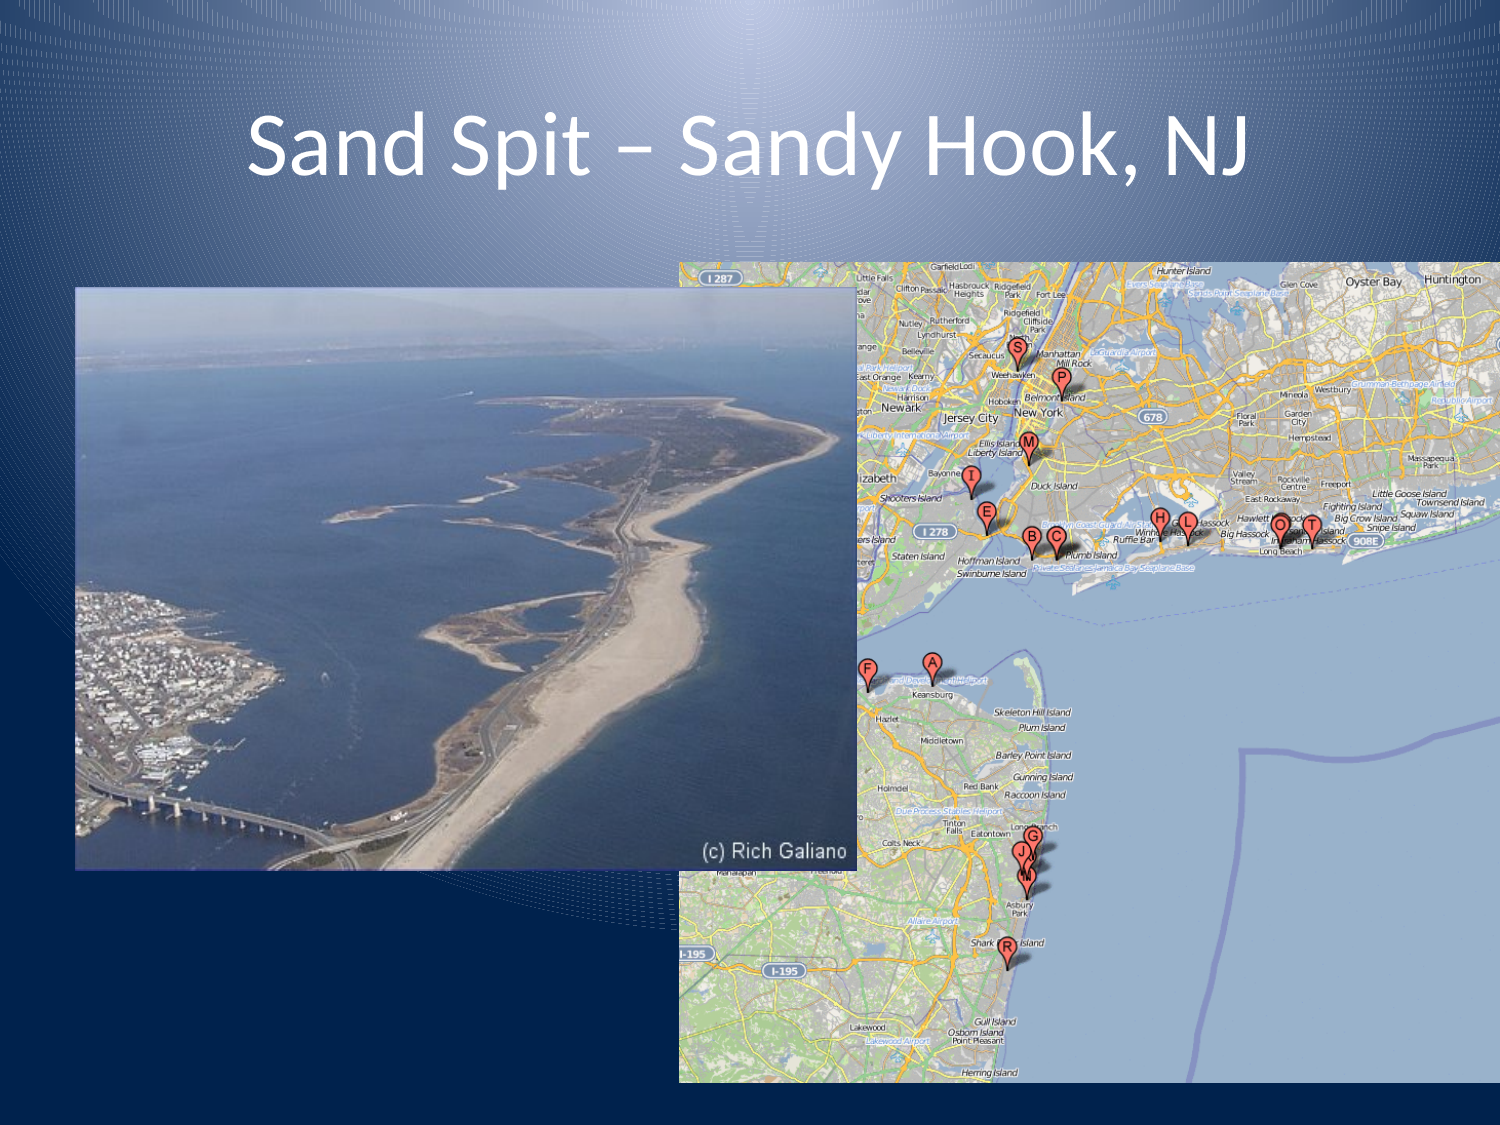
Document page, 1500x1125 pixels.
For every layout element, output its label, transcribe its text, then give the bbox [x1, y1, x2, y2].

title Sand Spit – Sandy Hook, NJ [75, 45, 1425, 233]
picture [74, 262, 1500, 1084]
